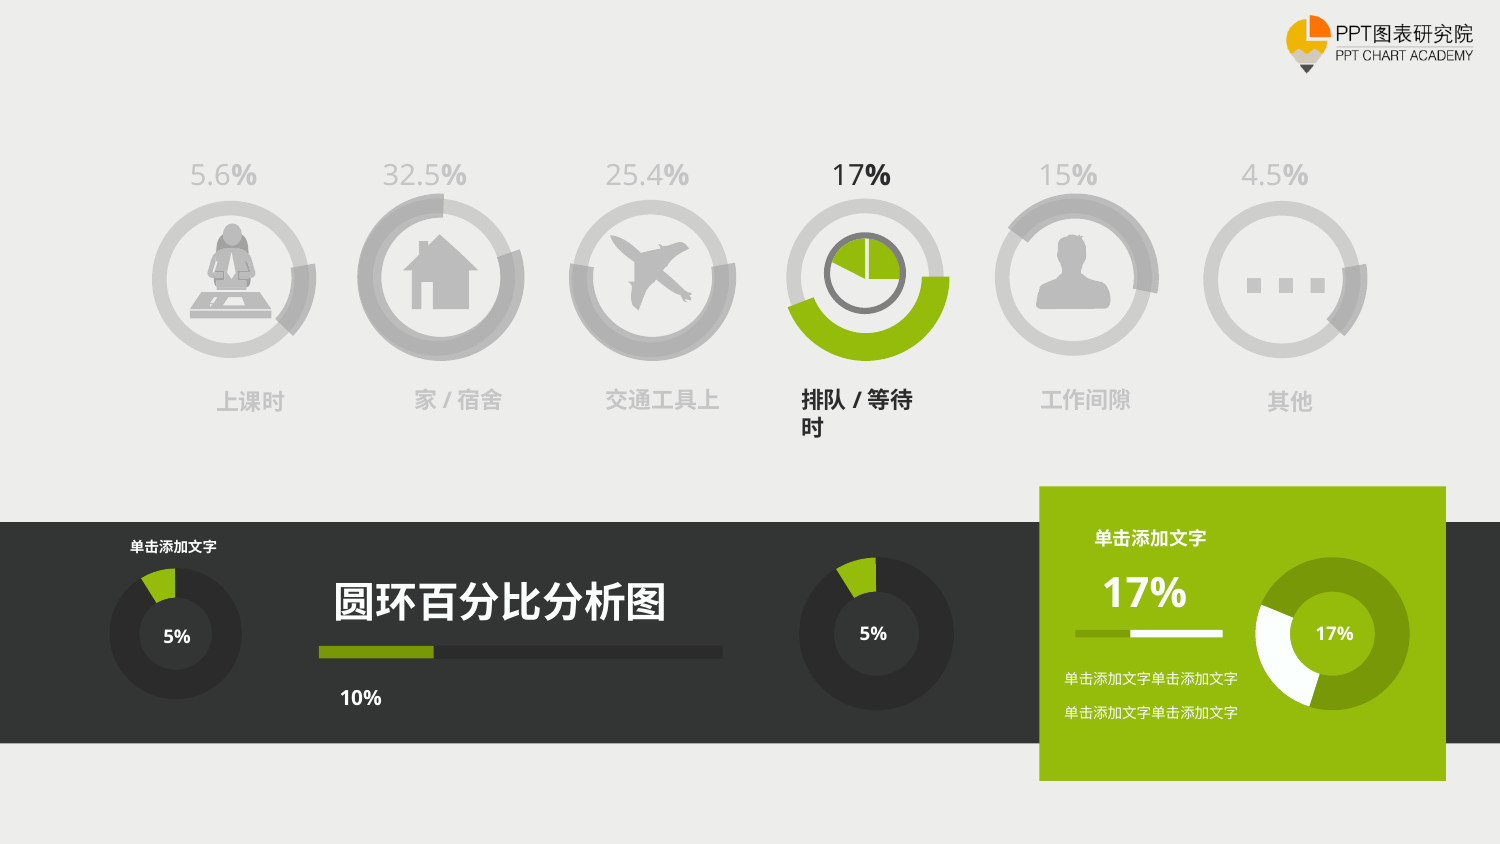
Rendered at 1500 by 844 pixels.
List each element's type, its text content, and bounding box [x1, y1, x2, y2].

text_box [356, 148, 528, 422]
text_box 单击添加文字 [1079, 519, 1246, 557]
text_box [0, 522, 1039, 744]
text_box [991, 148, 1160, 422]
text_box 10% [324, 677, 411, 717]
text_box 圆环百分比分析图 [318, 568, 709, 634]
text_box [1039, 486, 1446, 781]
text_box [568, 148, 741, 422]
text_box 单击添加文字 [115, 530, 237, 563]
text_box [798, 557, 955, 711]
text_box 17% [1086, 558, 1223, 624]
text_box 单击添加文字单击添加文字 [1049, 662, 1249, 710]
text_box 单击添加文字单击添加文字 [1049, 710, 1271, 745]
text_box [109, 567, 243, 700]
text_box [1254, 557, 1410, 711]
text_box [318, 645, 723, 660]
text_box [1199, 148, 1368, 433]
text_box [1446, 522, 1500, 744]
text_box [781, 148, 951, 422]
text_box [1074, 629, 1223, 638]
picture [1274, 14, 1487, 74]
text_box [148, 148, 317, 423]
